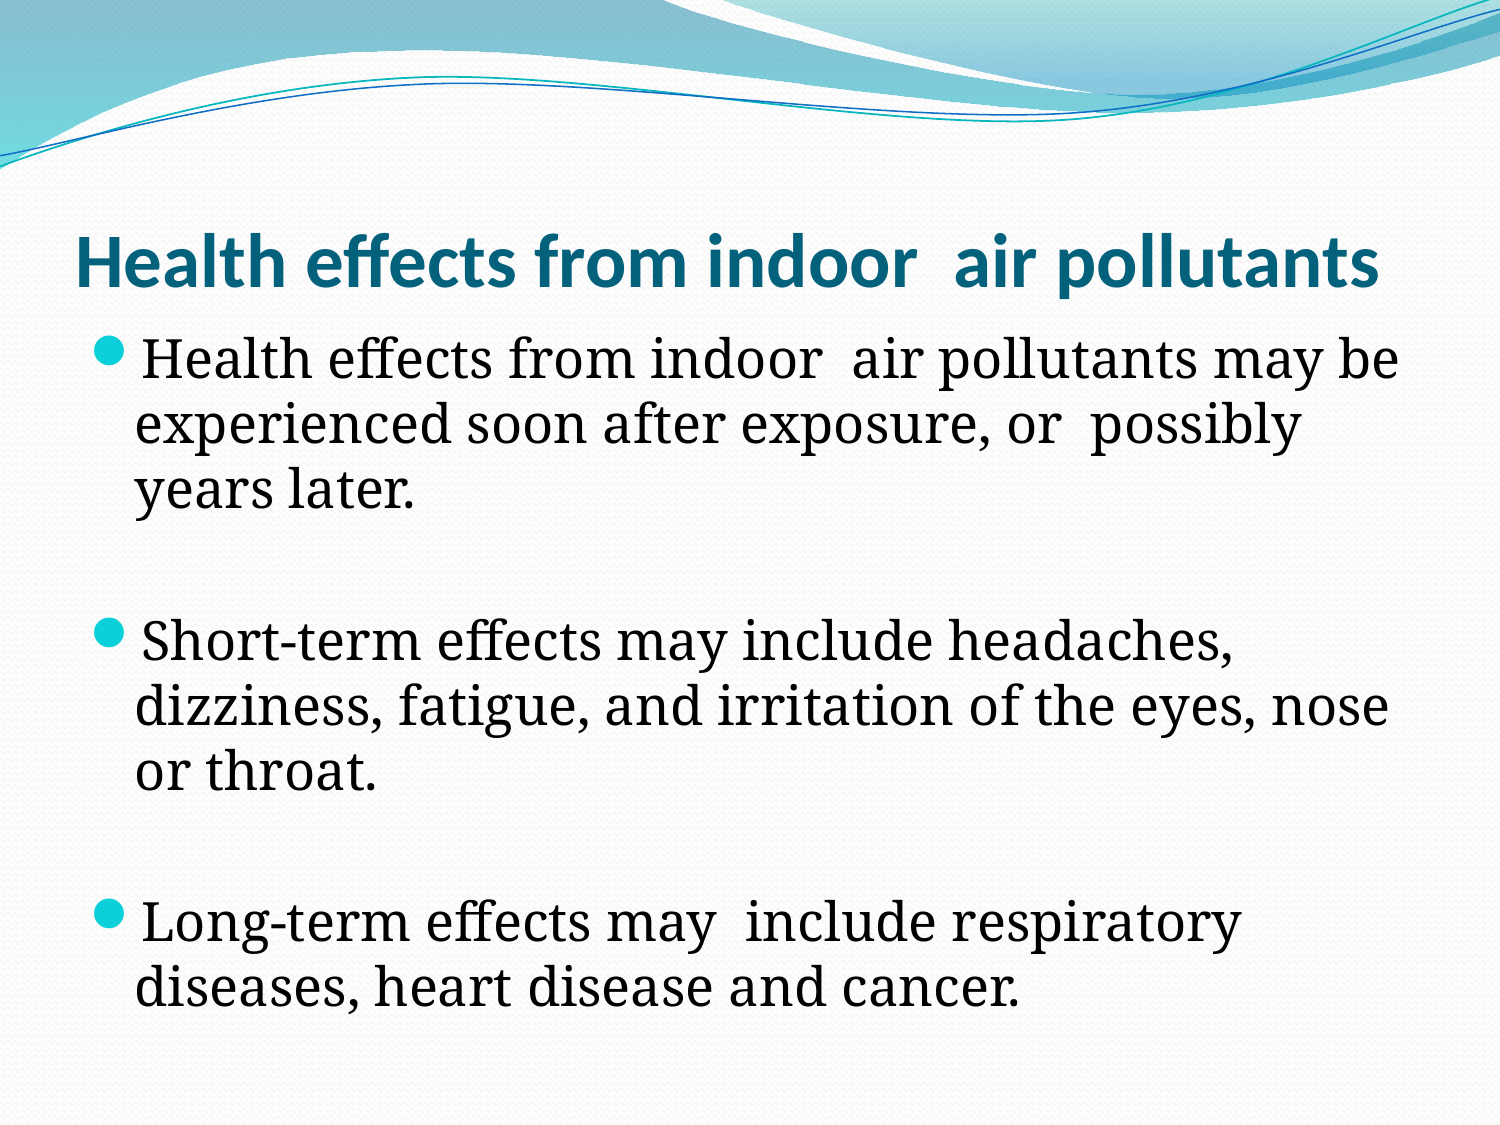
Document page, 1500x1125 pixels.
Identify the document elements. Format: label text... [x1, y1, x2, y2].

title Health effects from indoor air pollutants [75, 115, 1425, 303]
list Health effects from indoor air pollutants may be experienced soon after exposure, or possibly years later. Short-term effects may include headaches, dizziness, fatigue, and irritation of the eyes, nose or throat. Long-term effects may include respiratory diseases, heart disease and cancer. [75, 317, 1425, 1038]
